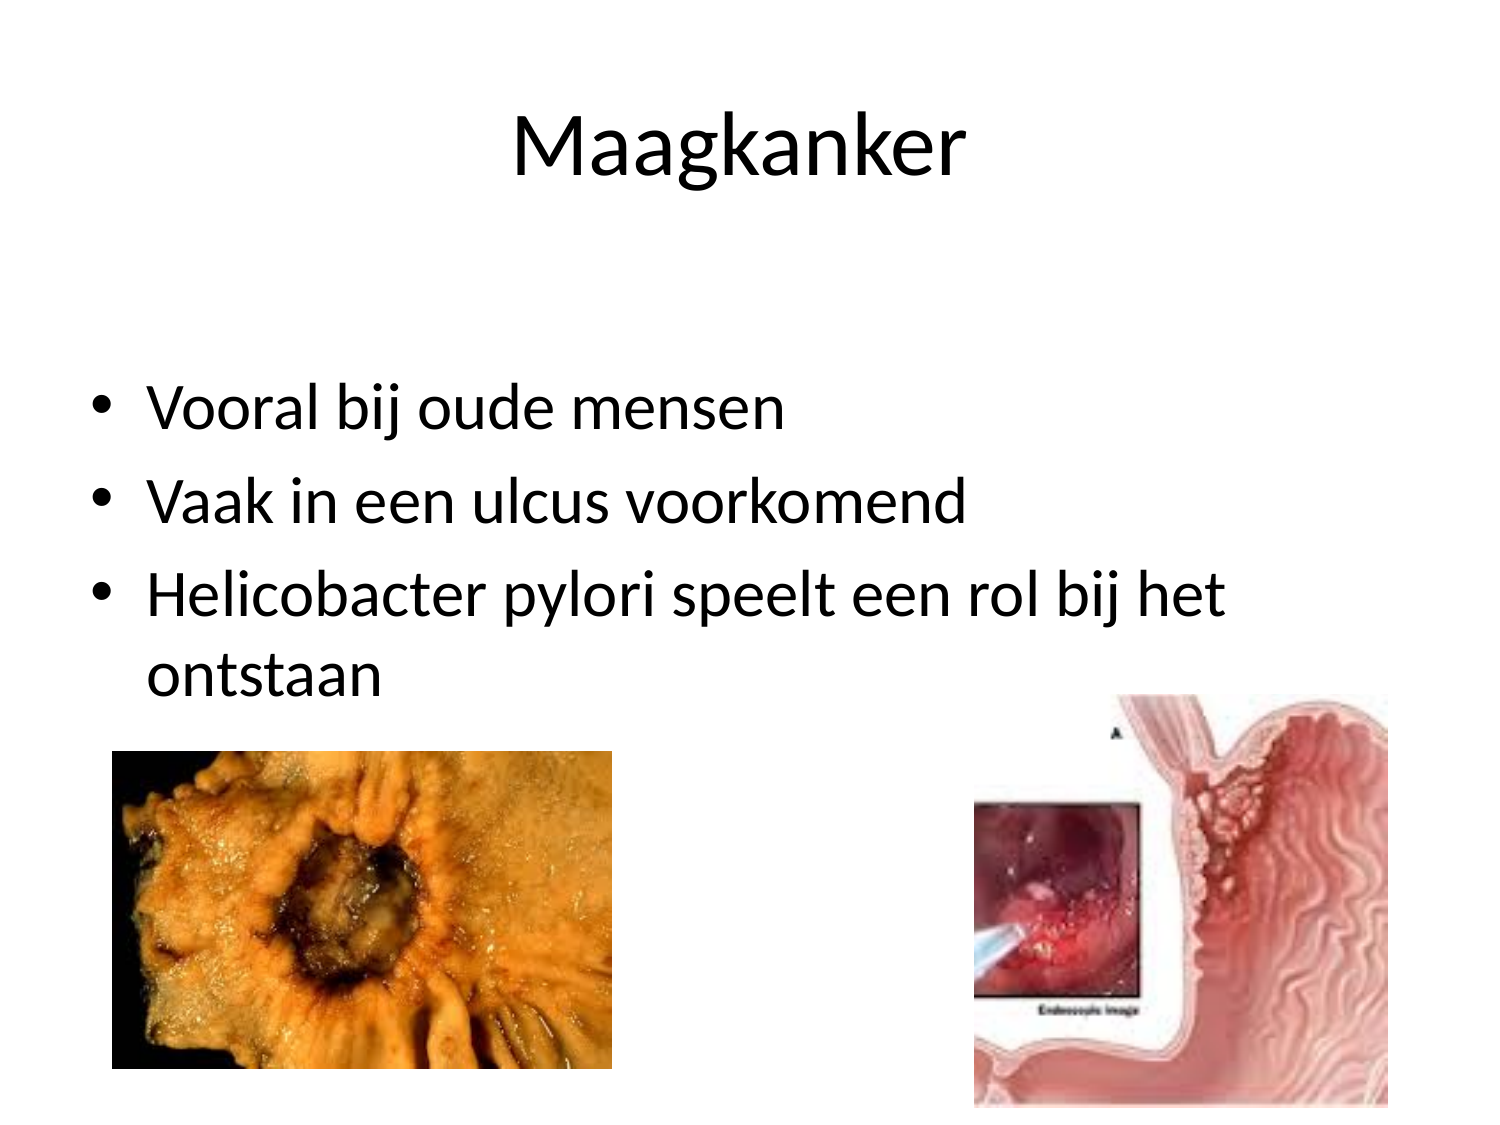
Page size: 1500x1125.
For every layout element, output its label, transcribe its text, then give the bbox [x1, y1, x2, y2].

list Vooral bij oude mensen Vaak in een ulcus voorkomend Helicobacter pylori speelt een rol bij het ontstaan [75, 262, 1425, 1005]
picture [111, 751, 613, 1069]
title Maagkanker [75, 45, 1425, 233]
picture [974, 694, 1389, 1109]
